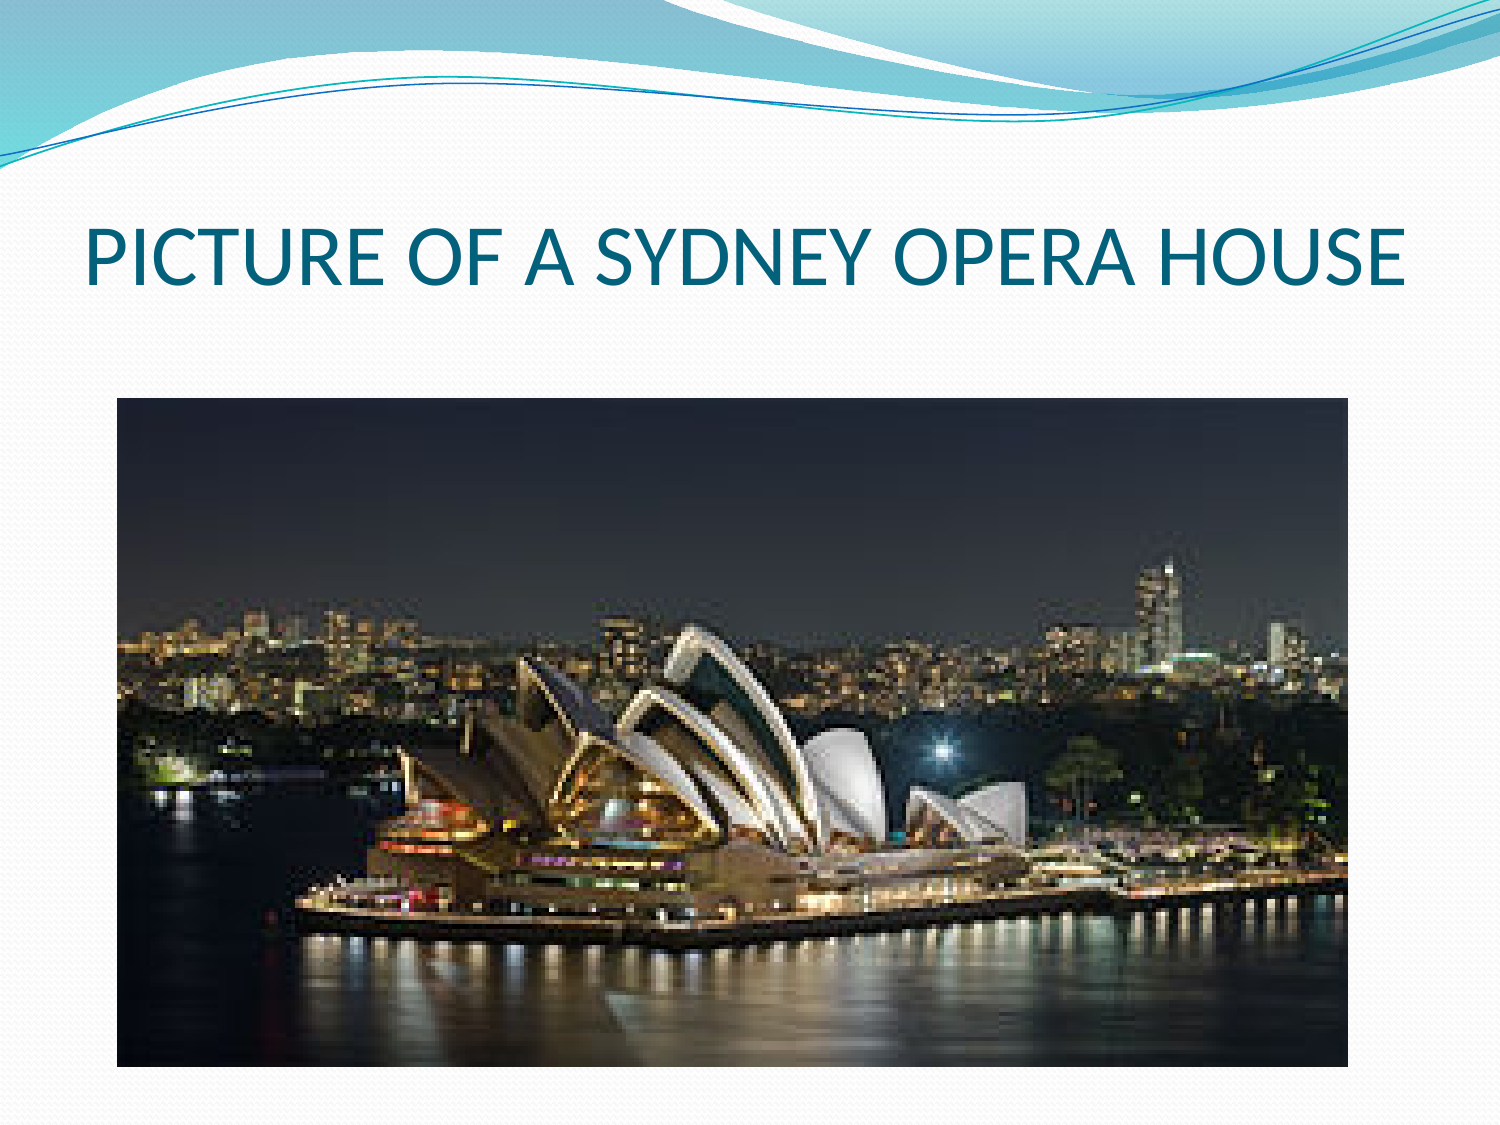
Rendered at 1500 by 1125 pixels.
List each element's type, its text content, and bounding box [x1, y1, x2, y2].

picture [116, 398, 1348, 1067]
title PICTURE OF A SYDNEY OPERA HOUSE [75, 115, 1438, 303]
